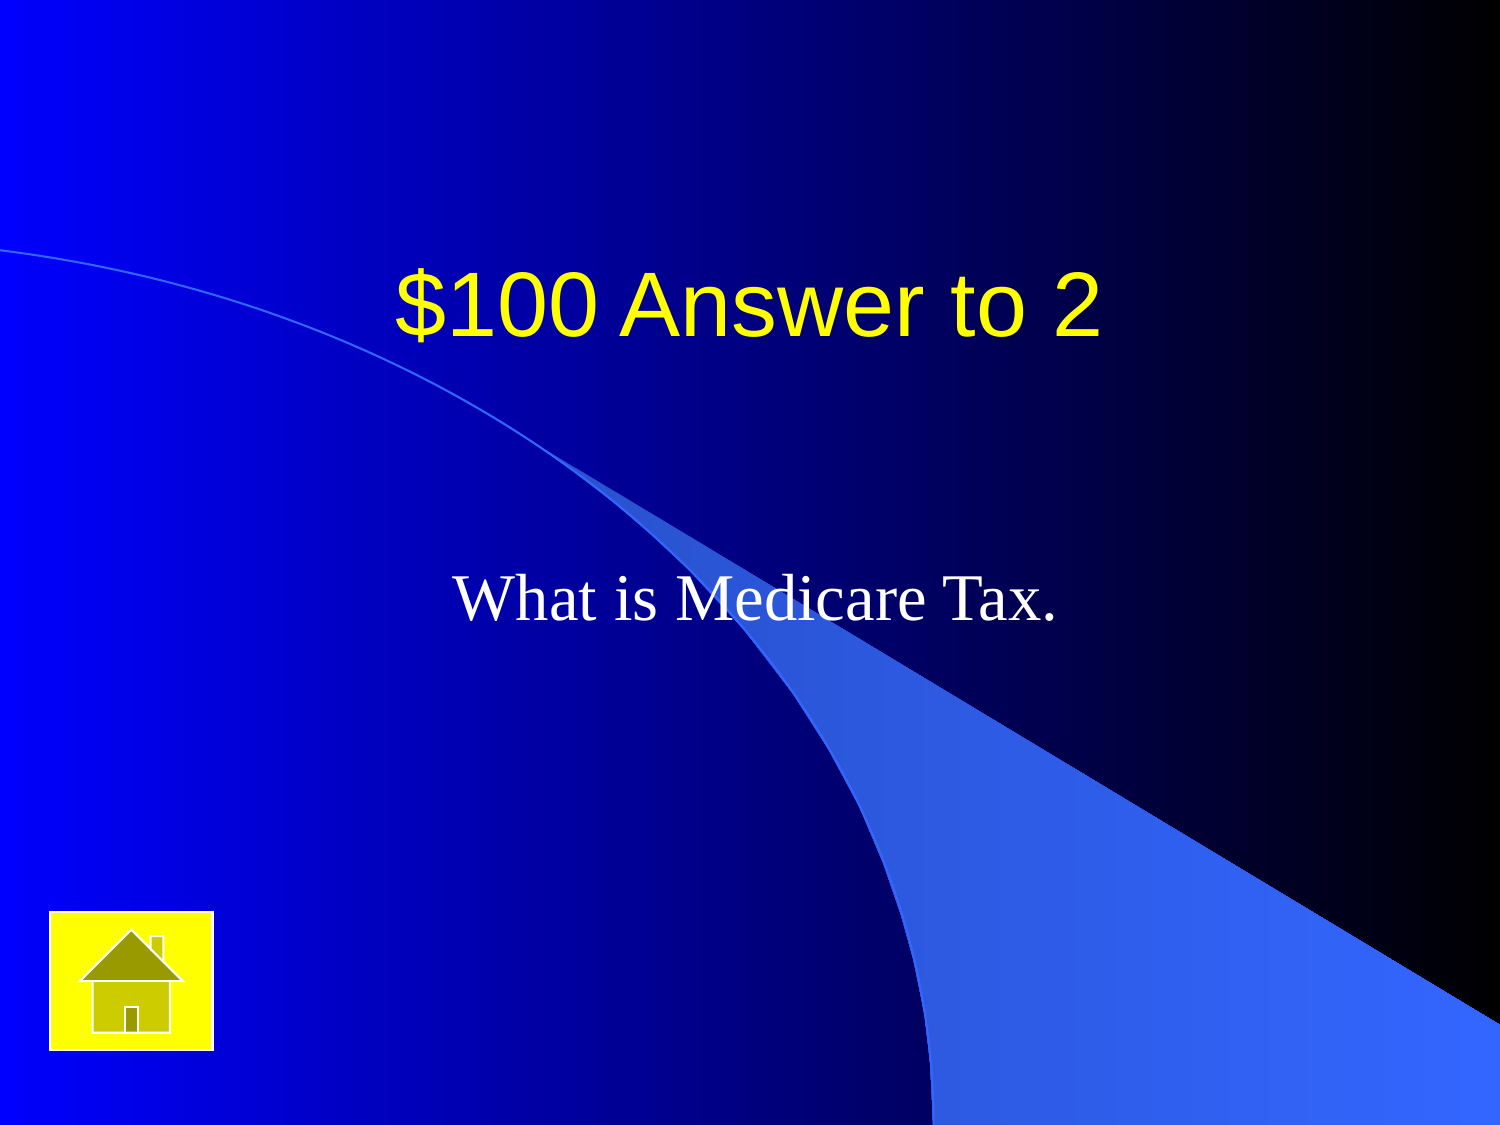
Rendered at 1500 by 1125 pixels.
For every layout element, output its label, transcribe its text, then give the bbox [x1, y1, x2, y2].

subtitle What is Medicare Tax. [112, 449, 1401, 738]
title $100 Answer to 2 [112, 174, 1388, 363]
